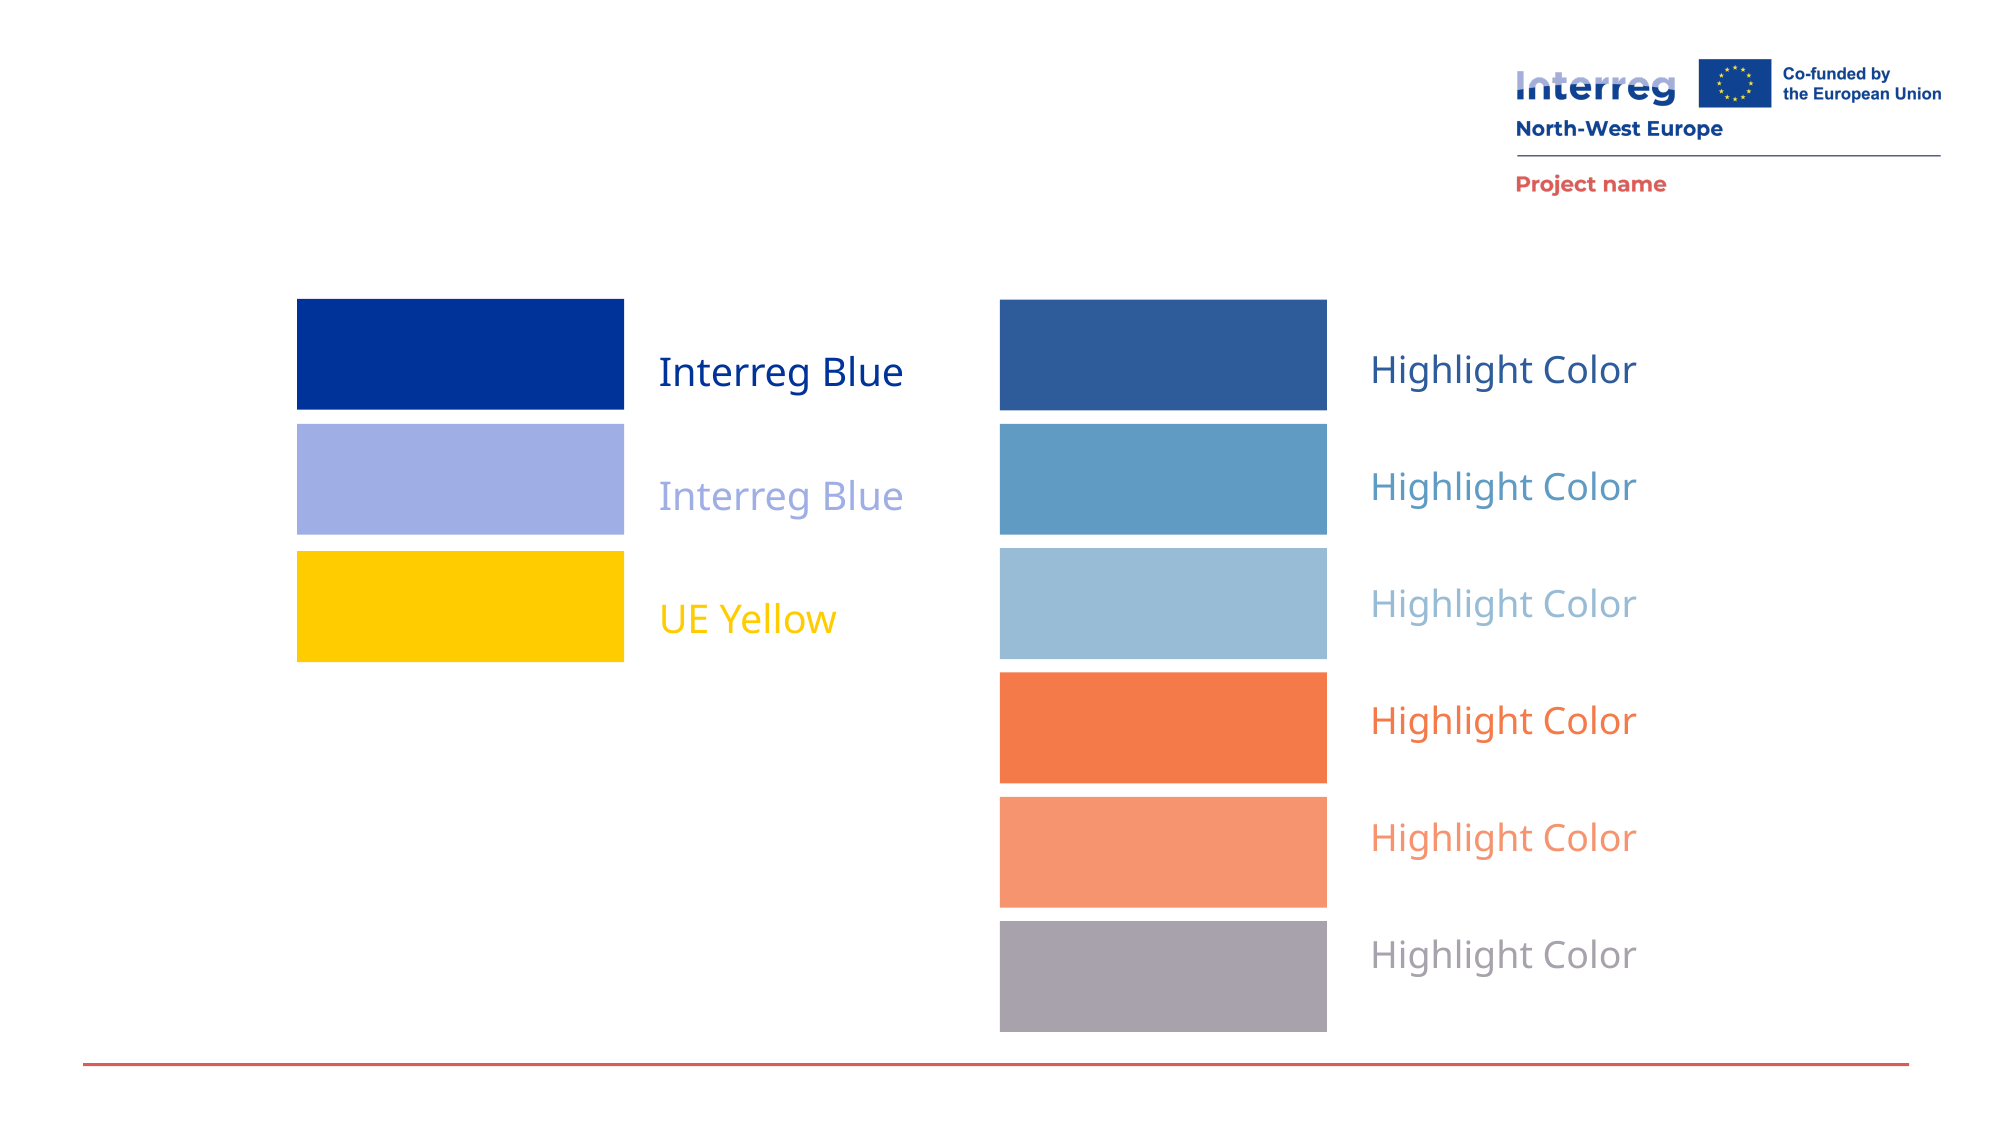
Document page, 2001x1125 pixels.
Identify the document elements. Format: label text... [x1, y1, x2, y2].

text_box [1126, 423, 1327, 535]
text_box Highlight Color Highlight Color Highlight Color Highlight Color Highlight Color Highlight Color [1355, 324, 1703, 983]
text_box [999, 299, 1327, 411]
text_box [999, 672, 1327, 784]
text_box [999, 921, 1327, 1032]
text_box [999, 548, 1327, 660]
text_box [999, 796, 1327, 908]
text_box [297, 423, 625, 535]
text_box [297, 298, 625, 410]
picture [1458, 0, 2000, 251]
text_box Interreg Blue Interreg Blue UE Yellow [643, 325, 1126, 649]
text_box [297, 551, 625, 663]
